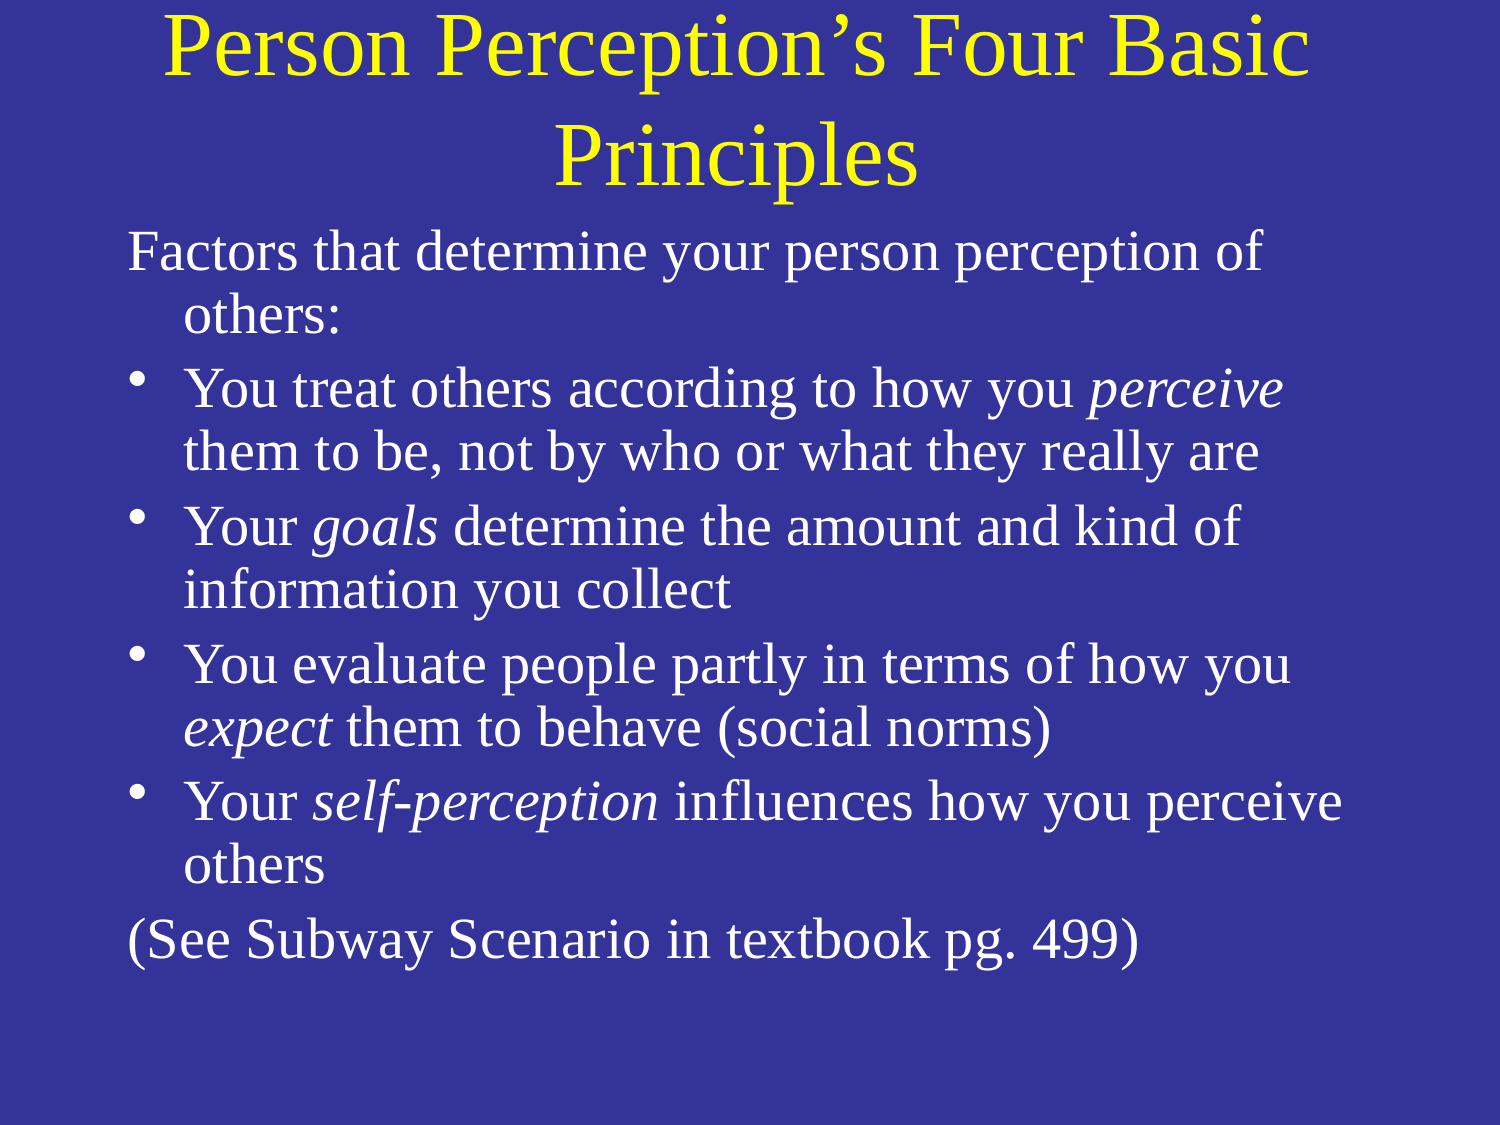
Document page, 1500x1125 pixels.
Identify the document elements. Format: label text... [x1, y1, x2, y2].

list Factors that determine your person perception of others: You treat others according to how you perceive them to be, not by who or what they really are Your goals determine the amount and kind of information you collect You evaluate people partly in terms of how you expect them to behave (social norms) Your self-perception influences how you perceive others (See Subway Scenario in textbook pg. 499) [112, 212, 1388, 888]
title Person Perception’s Four Basic Principles [99, 0, 1376, 188]
